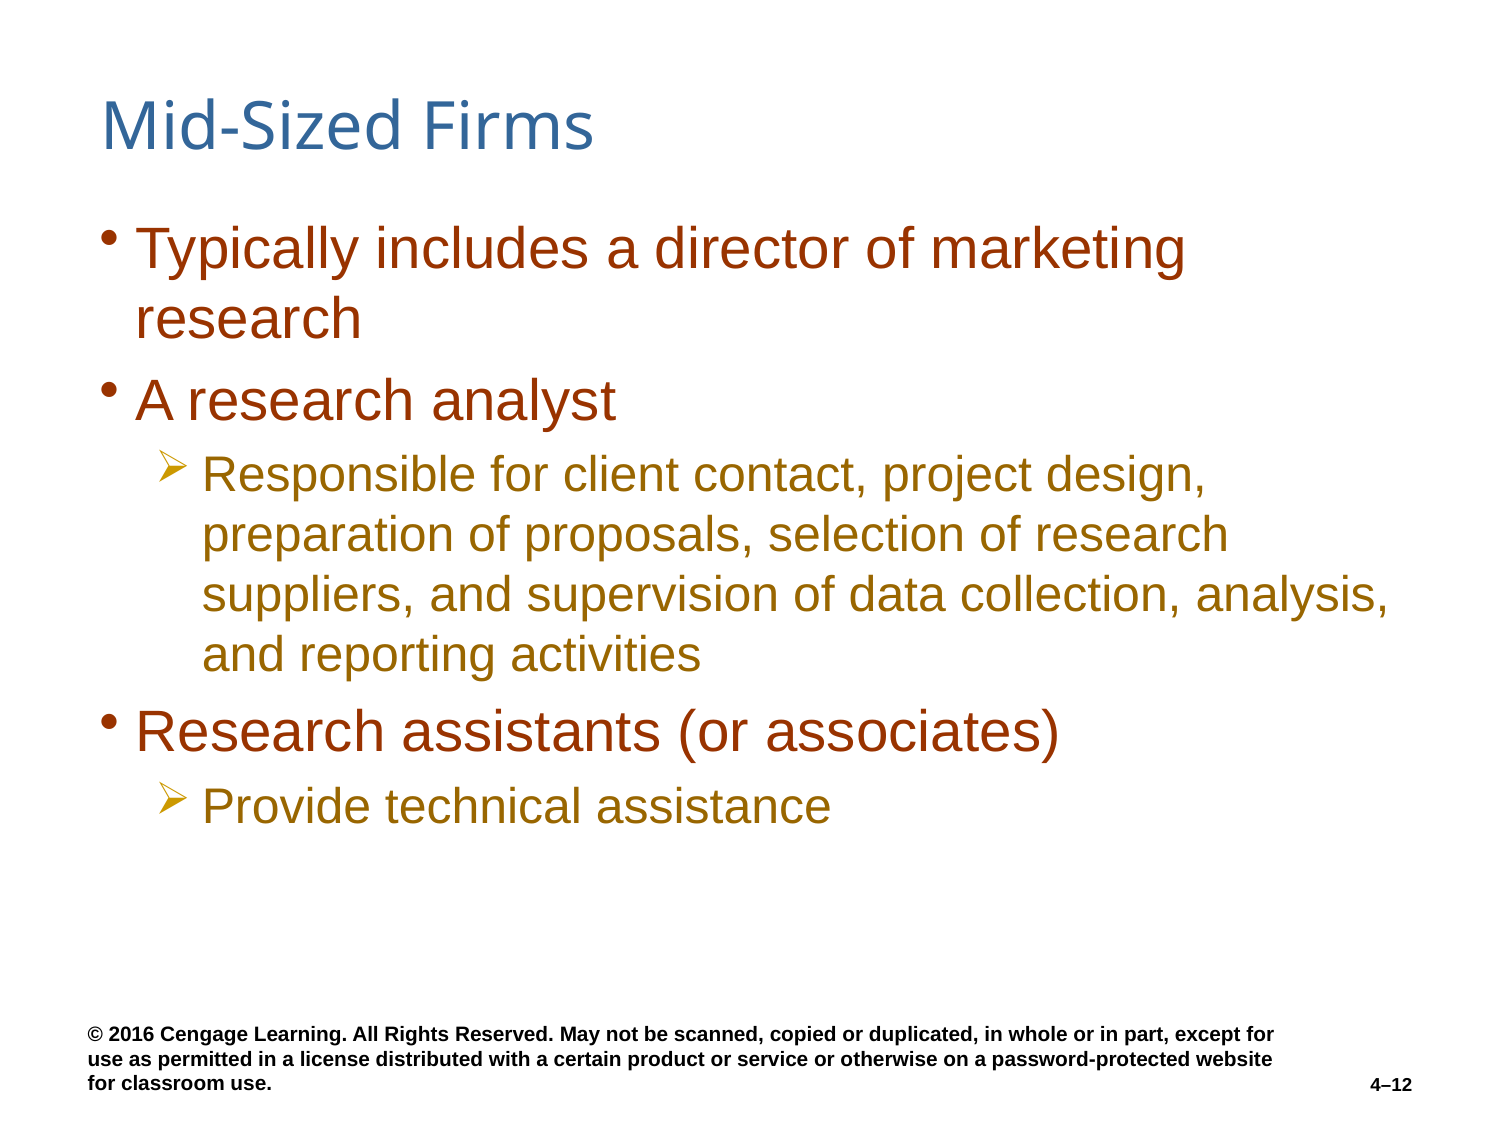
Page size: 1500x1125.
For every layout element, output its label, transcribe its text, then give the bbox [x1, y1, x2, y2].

title Mid-Sized Firms [85, 75, 1411, 171]
list Typically includes a director of marketing research A research analyst Responsible for client contact, project design, preparation of proposals, selection of research suppliers, and supervision of data collection, analysis, and reporting activities Research assistants (or associates) Provide technical assistance [84, 202, 1414, 1013]
slide_number 4–12 [1050, 1042, 1413, 1103]
footer © 2016 Cengage Learning. All Rights Reserved. May not be scanned, copied or duplicated, in whole or in part, except for use as permitted in a license distributed with a certain product or service or otherwise on a password-protected website for classroom use. [87, 1057, 1050, 1103]
